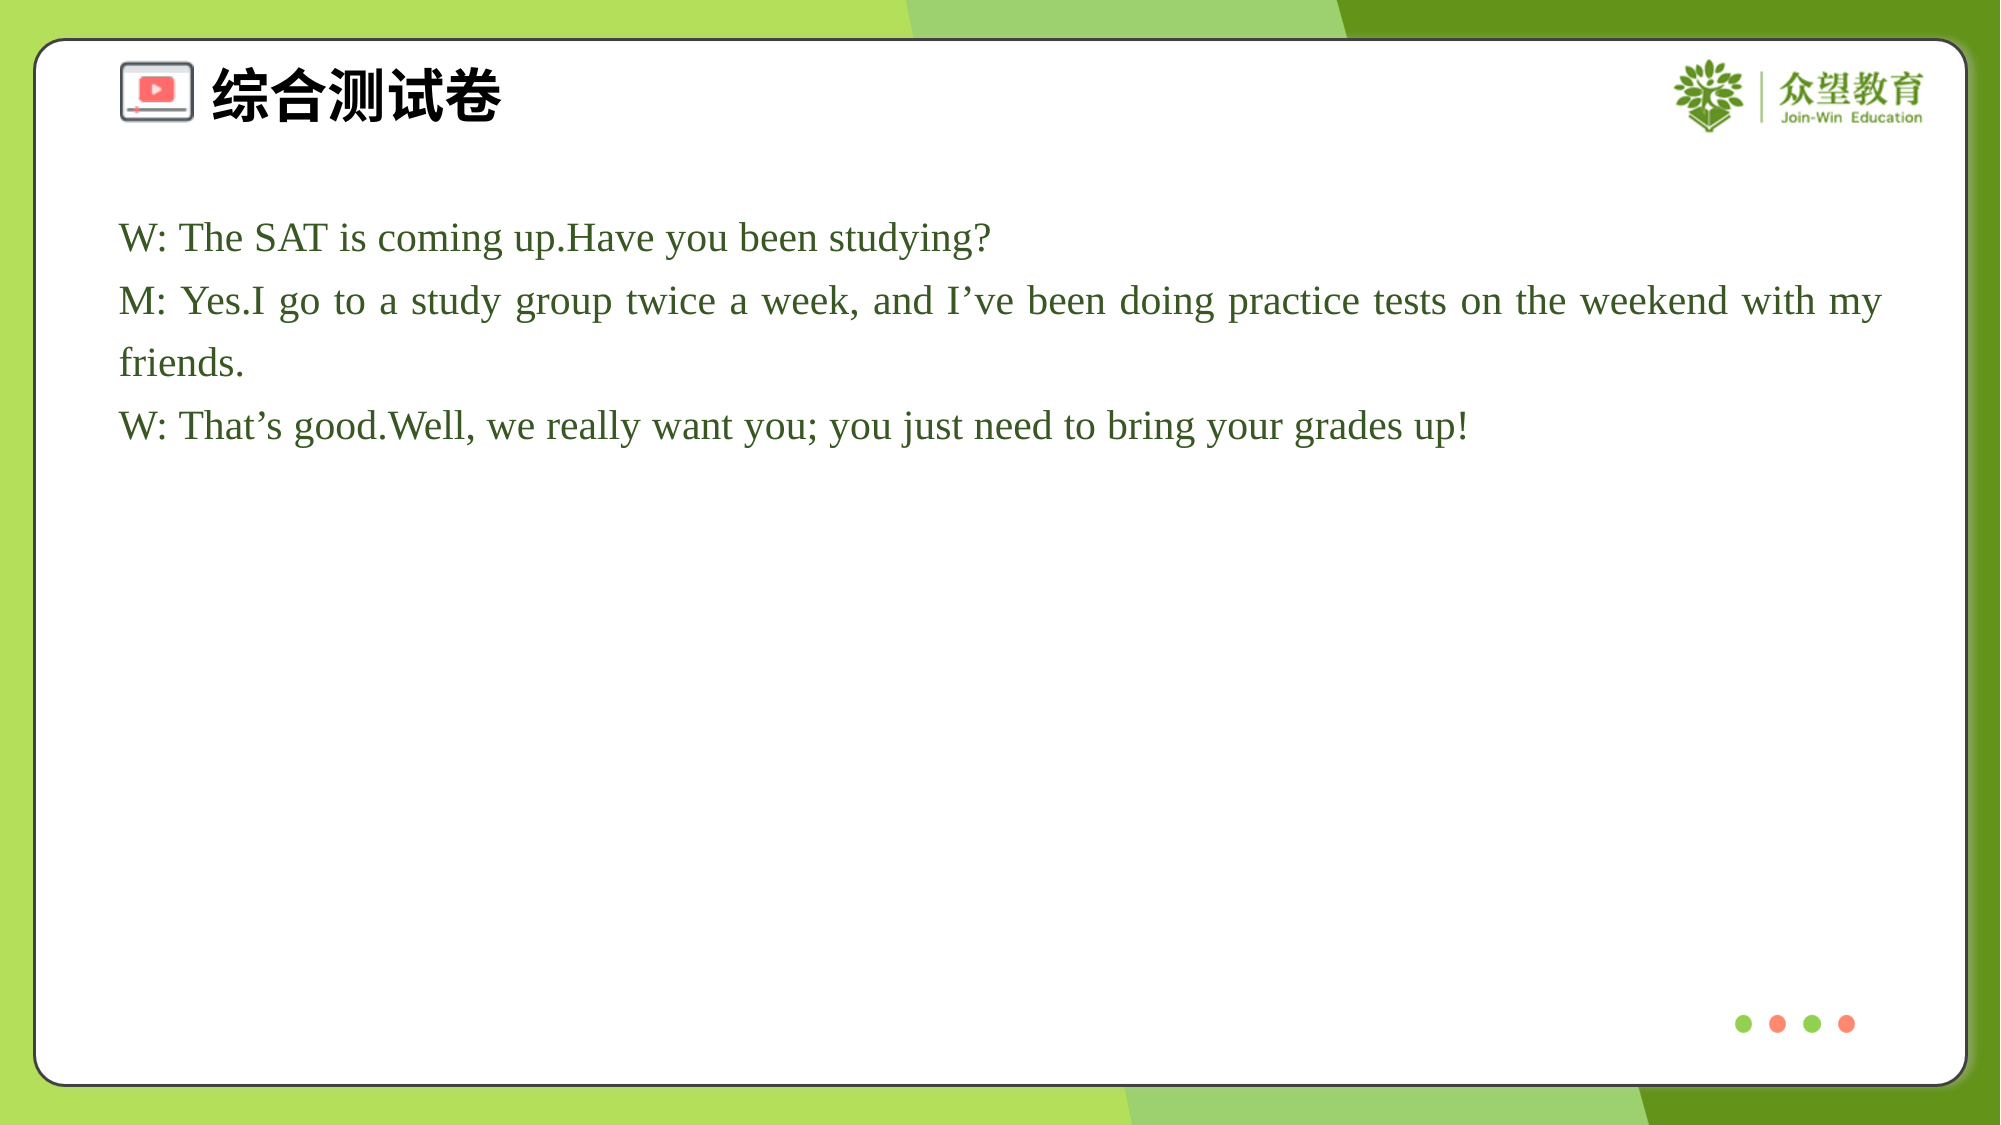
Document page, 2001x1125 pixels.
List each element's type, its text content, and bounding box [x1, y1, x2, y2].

picture [0, 0, 2000, 1125]
text_box W: The SAT is coming up.Have you been studying? M: Yes.I go to a study group twice a week, and I’ve been doing practice tests on the weekend with my friends. W: That’s good.Well, we really want you; you just need to bring your grades up! [118, 147, 1883, 455]
